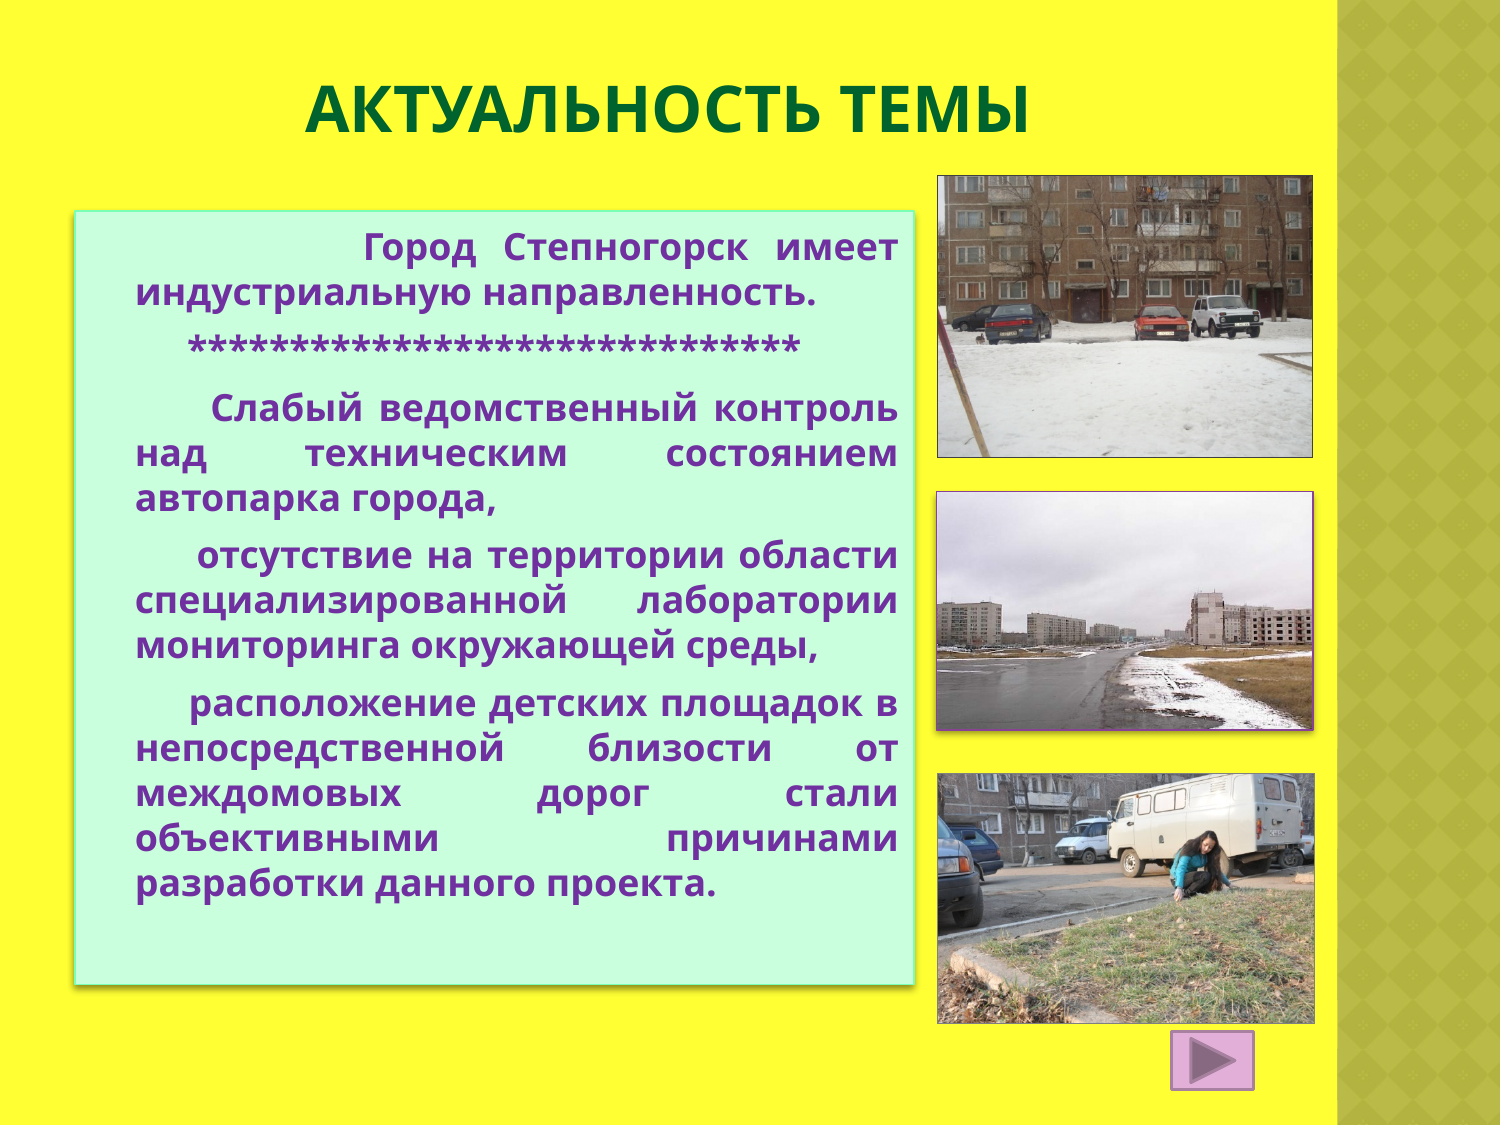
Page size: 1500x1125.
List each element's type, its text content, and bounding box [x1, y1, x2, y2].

list Город Степногорск имеет индустриальную направленность. ****************************** Слабый ведомственный контроль над техническим состоянием автопарка города, отсутствие на территории области специализированной лаборатории мониторинга окружающей среды, расположение детских площадок в непосредственной близости от междомовых дорог стали объективными причинами разработки данного проекта. [74, 210, 915, 985]
picture [937, 491, 1313, 730]
text_box [1170, 1034, 1255, 1091]
picture [937, 773, 1316, 1025]
picture [937, 175, 1313, 458]
title Актуальность темы [75, 52, 1263, 240]
